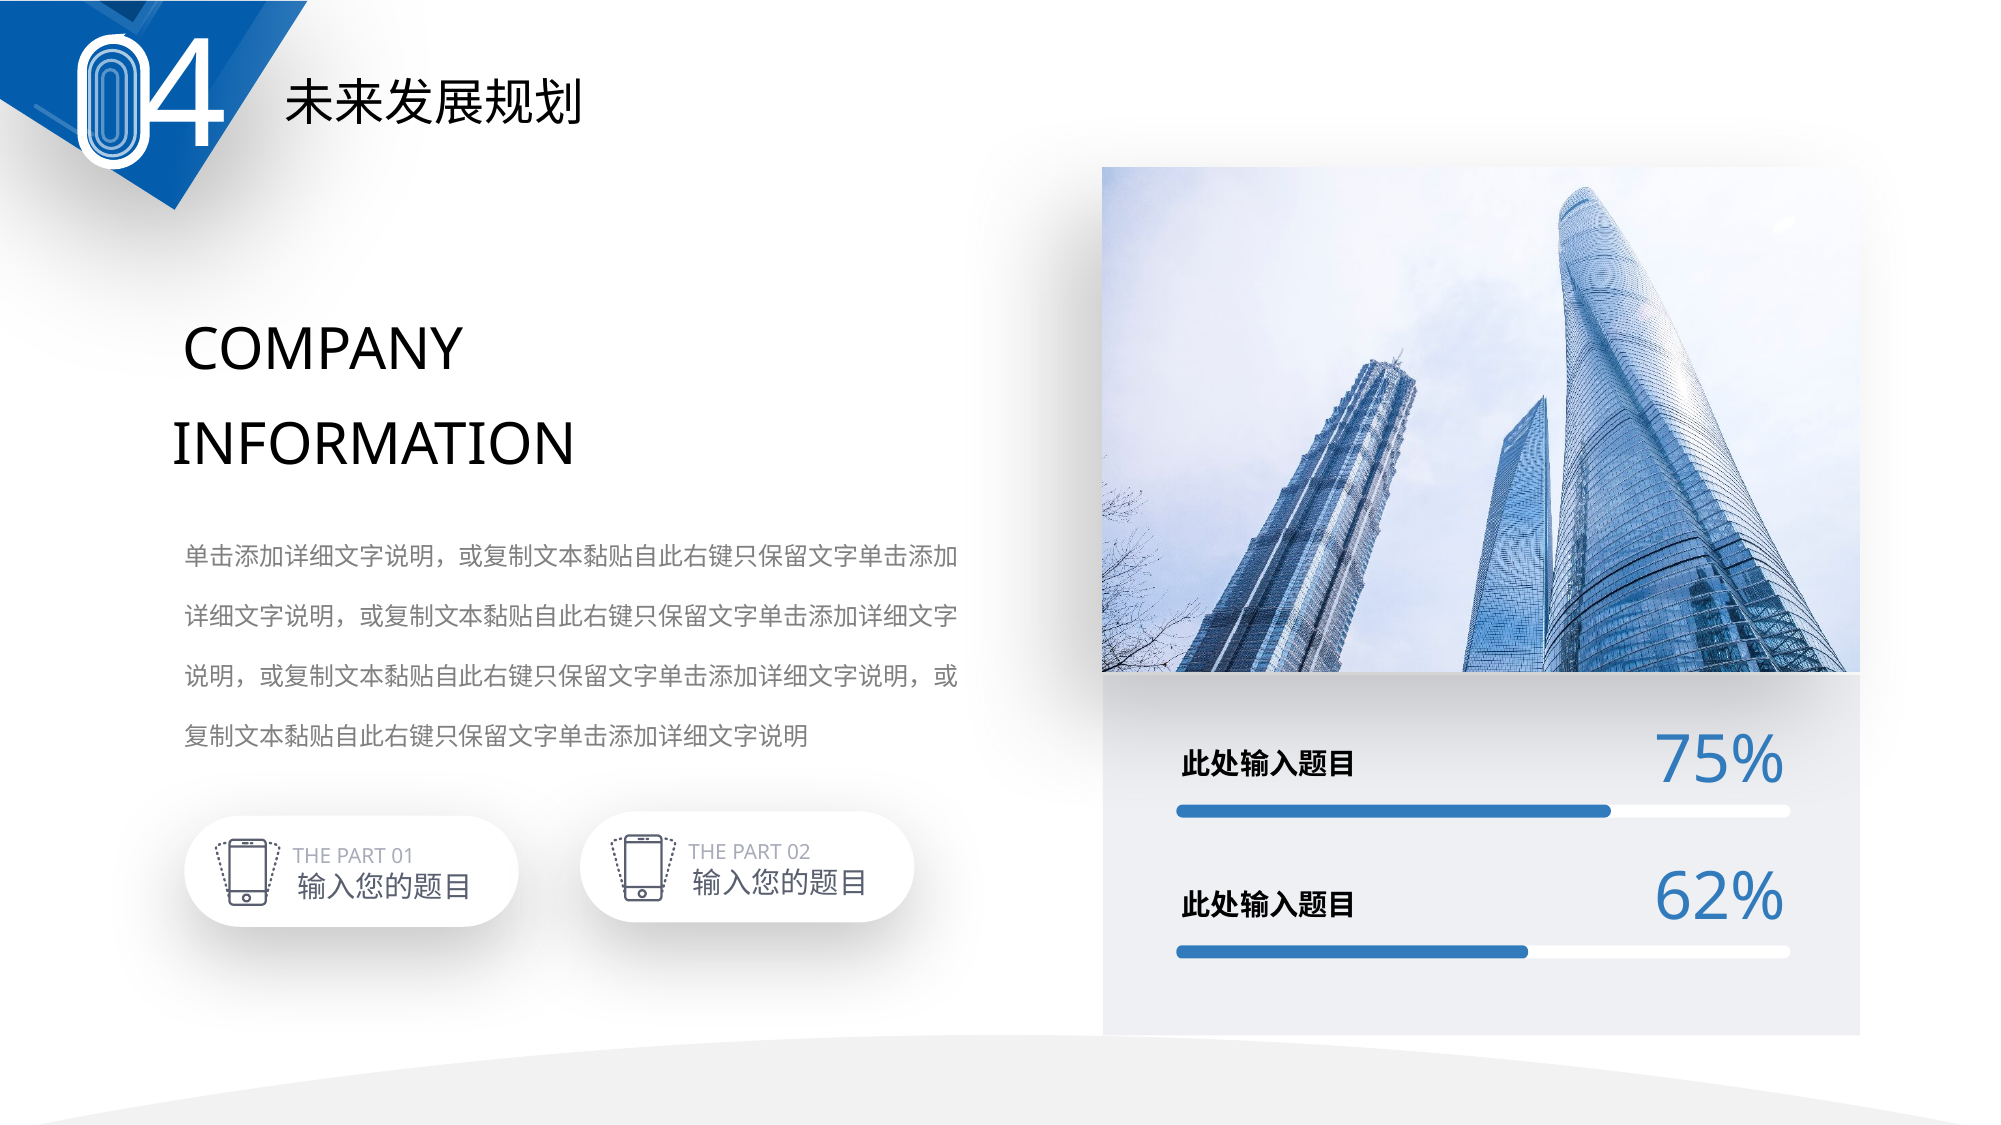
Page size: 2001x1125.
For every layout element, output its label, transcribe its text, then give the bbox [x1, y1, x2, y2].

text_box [580, 811, 915, 923]
text_box [1102, 682, 1861, 1036]
text_box 4 [126, 0, 195, 185]
text_box [88, 49, 126, 157]
text_box [81, 37, 126, 166]
text_box 未来发展规划 [284, 69, 643, 130]
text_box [1166, 845, 1830, 959]
text_box [101, 68, 119, 143]
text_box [184, 815, 519, 927]
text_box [1166, 708, 1830, 818]
text_box COMPANY [167, 303, 479, 389]
text_box INFORMATION [158, 399, 592, 484]
picture [1102, 167, 1860, 673]
text_box [95, 59, 126, 150]
text_box 单击添加详细文字说明，或复制文本黏贴自此右键只保留文字单击添加详细文字说明，或复制文本黏贴自此右键只保留文字单击添加详细文字说明，或复制文本黏贴自此右键只保留文字单击添加详细文字说明，或复制文本黏贴自此右键只保留文字单击添加详细文字说明 [184, 511, 976, 751]
